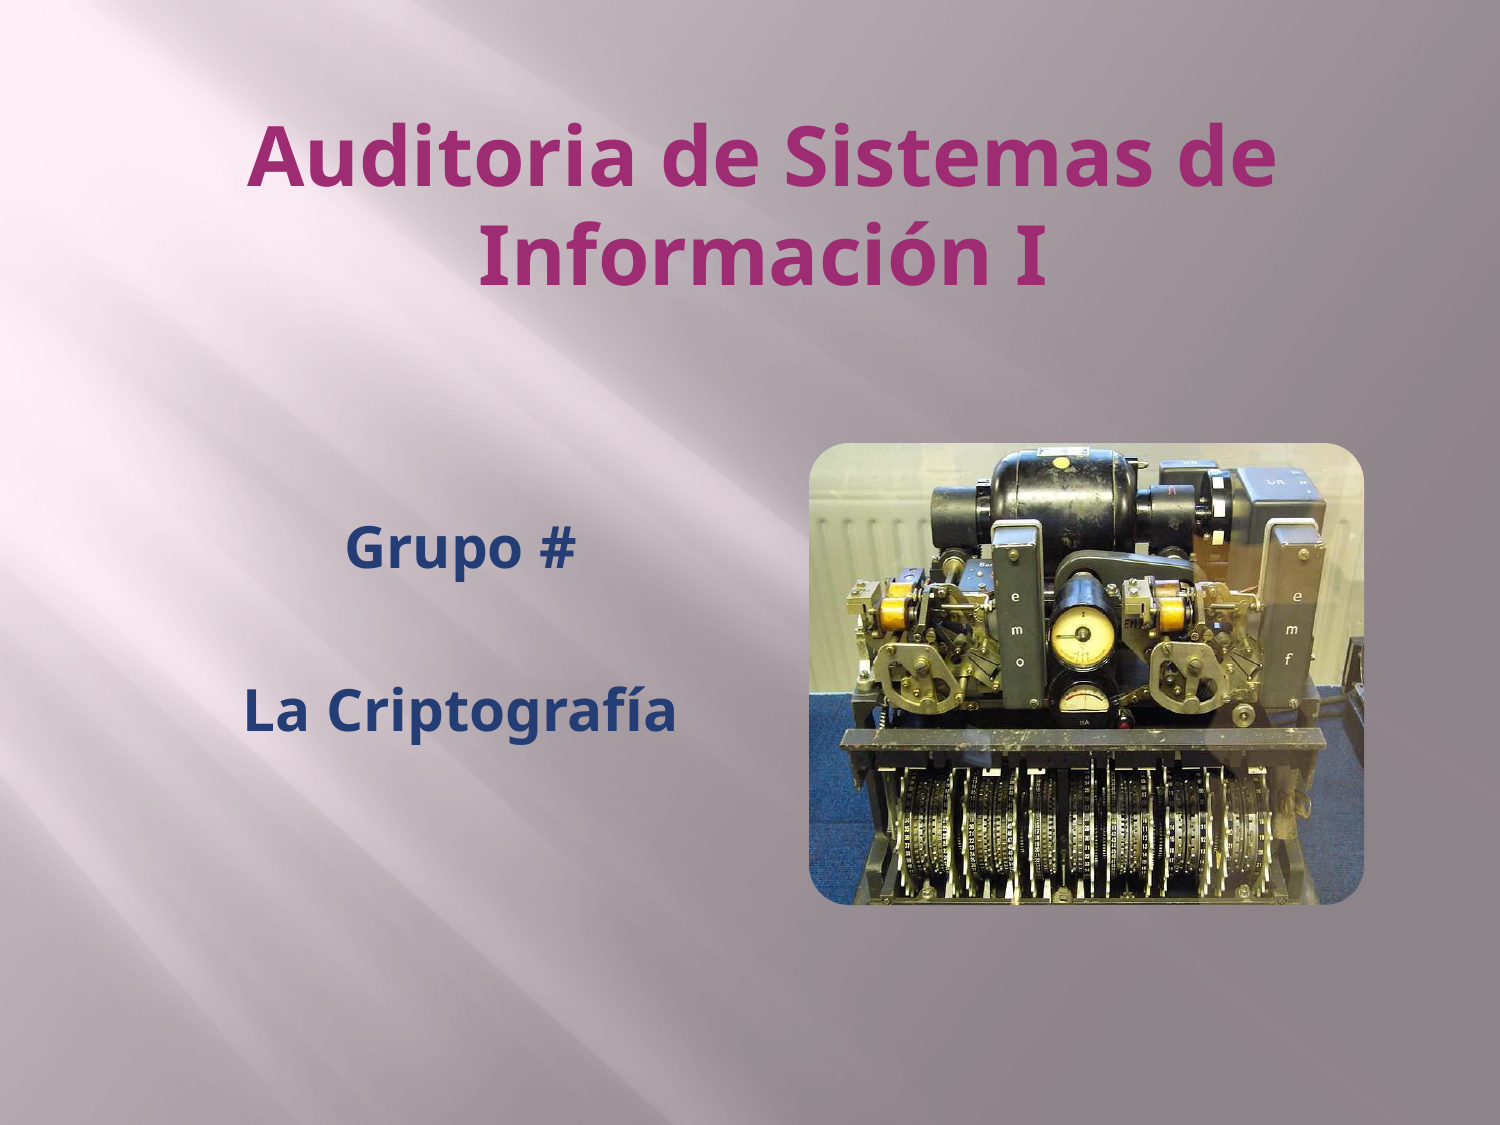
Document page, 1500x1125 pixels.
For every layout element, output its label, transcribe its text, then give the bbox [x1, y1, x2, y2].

picture [808, 442, 1365, 906]
subtitle Grupo # La Criptografía [41, 420, 880, 906]
title Auditoria de Sistemas de Información I [88, 90, 1439, 303]
